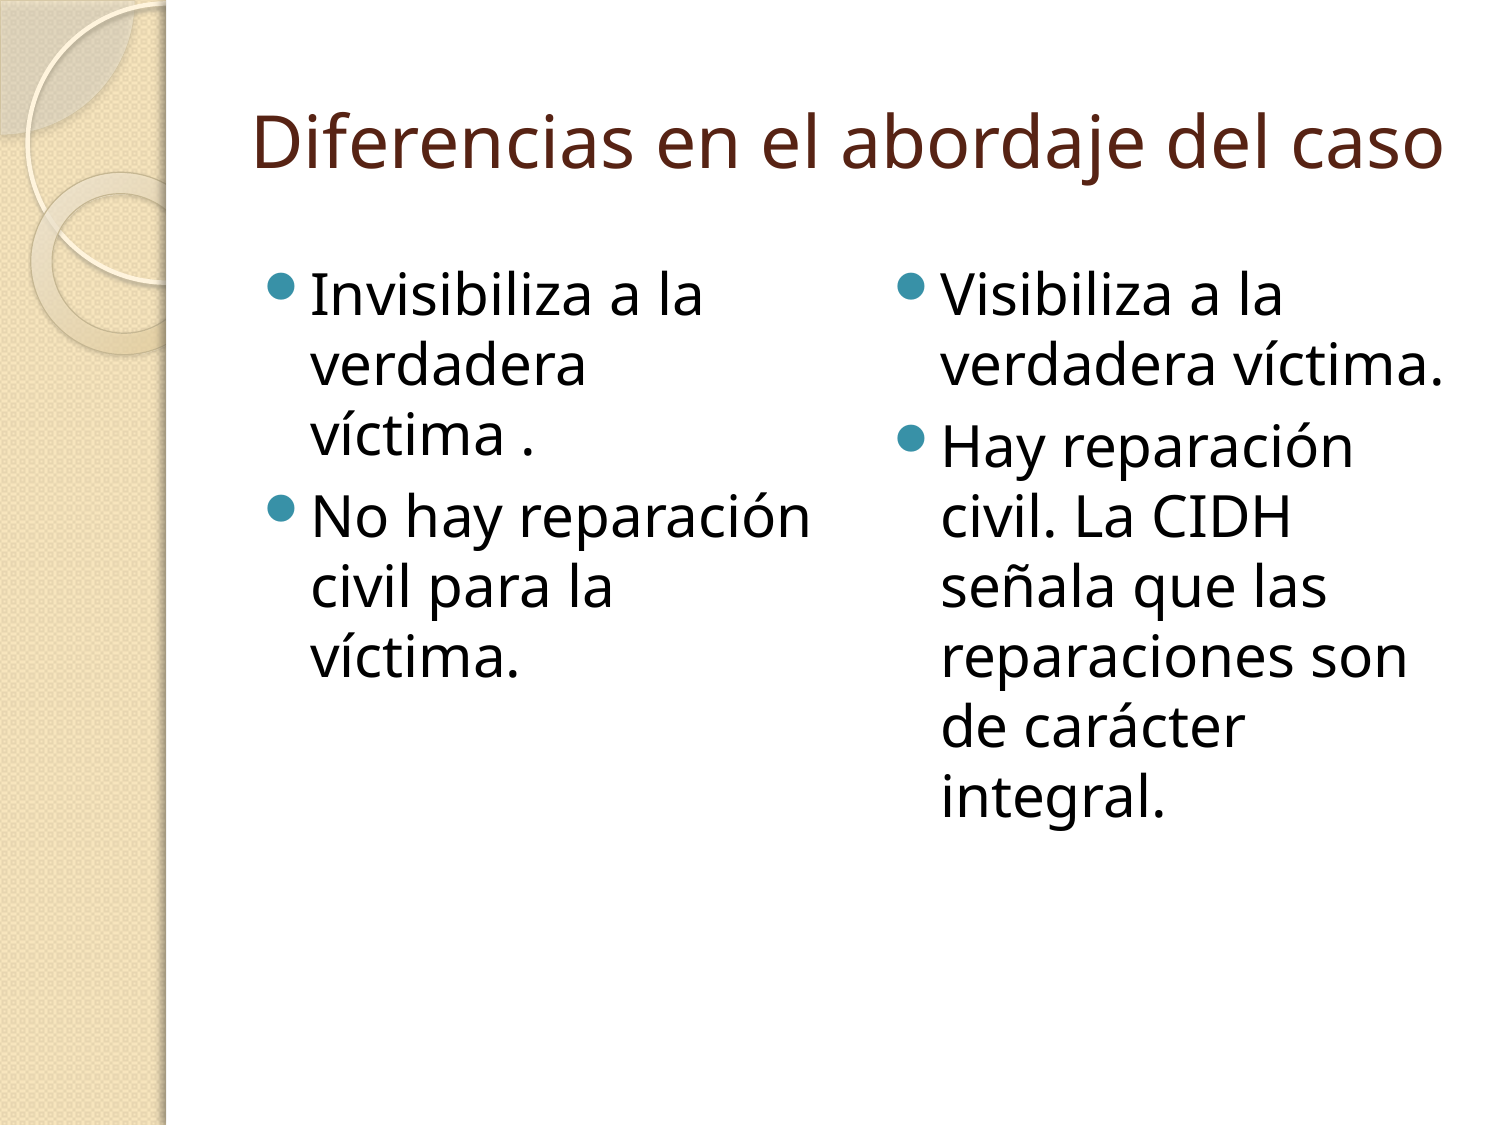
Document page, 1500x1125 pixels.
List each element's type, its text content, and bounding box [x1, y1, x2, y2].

list Visibiliza a la verdadera víctima. Hay reparación civil. La CIDH señala que las reparaciones son de carácter integral. [865, 249, 1466, 1015]
list Invisibiliza a la verdadera víctima . No hay reparación civil para la víctima. [235, 249, 836, 1015]
title Diferencias en el abordaje del caso [235, 45, 1466, 233]
